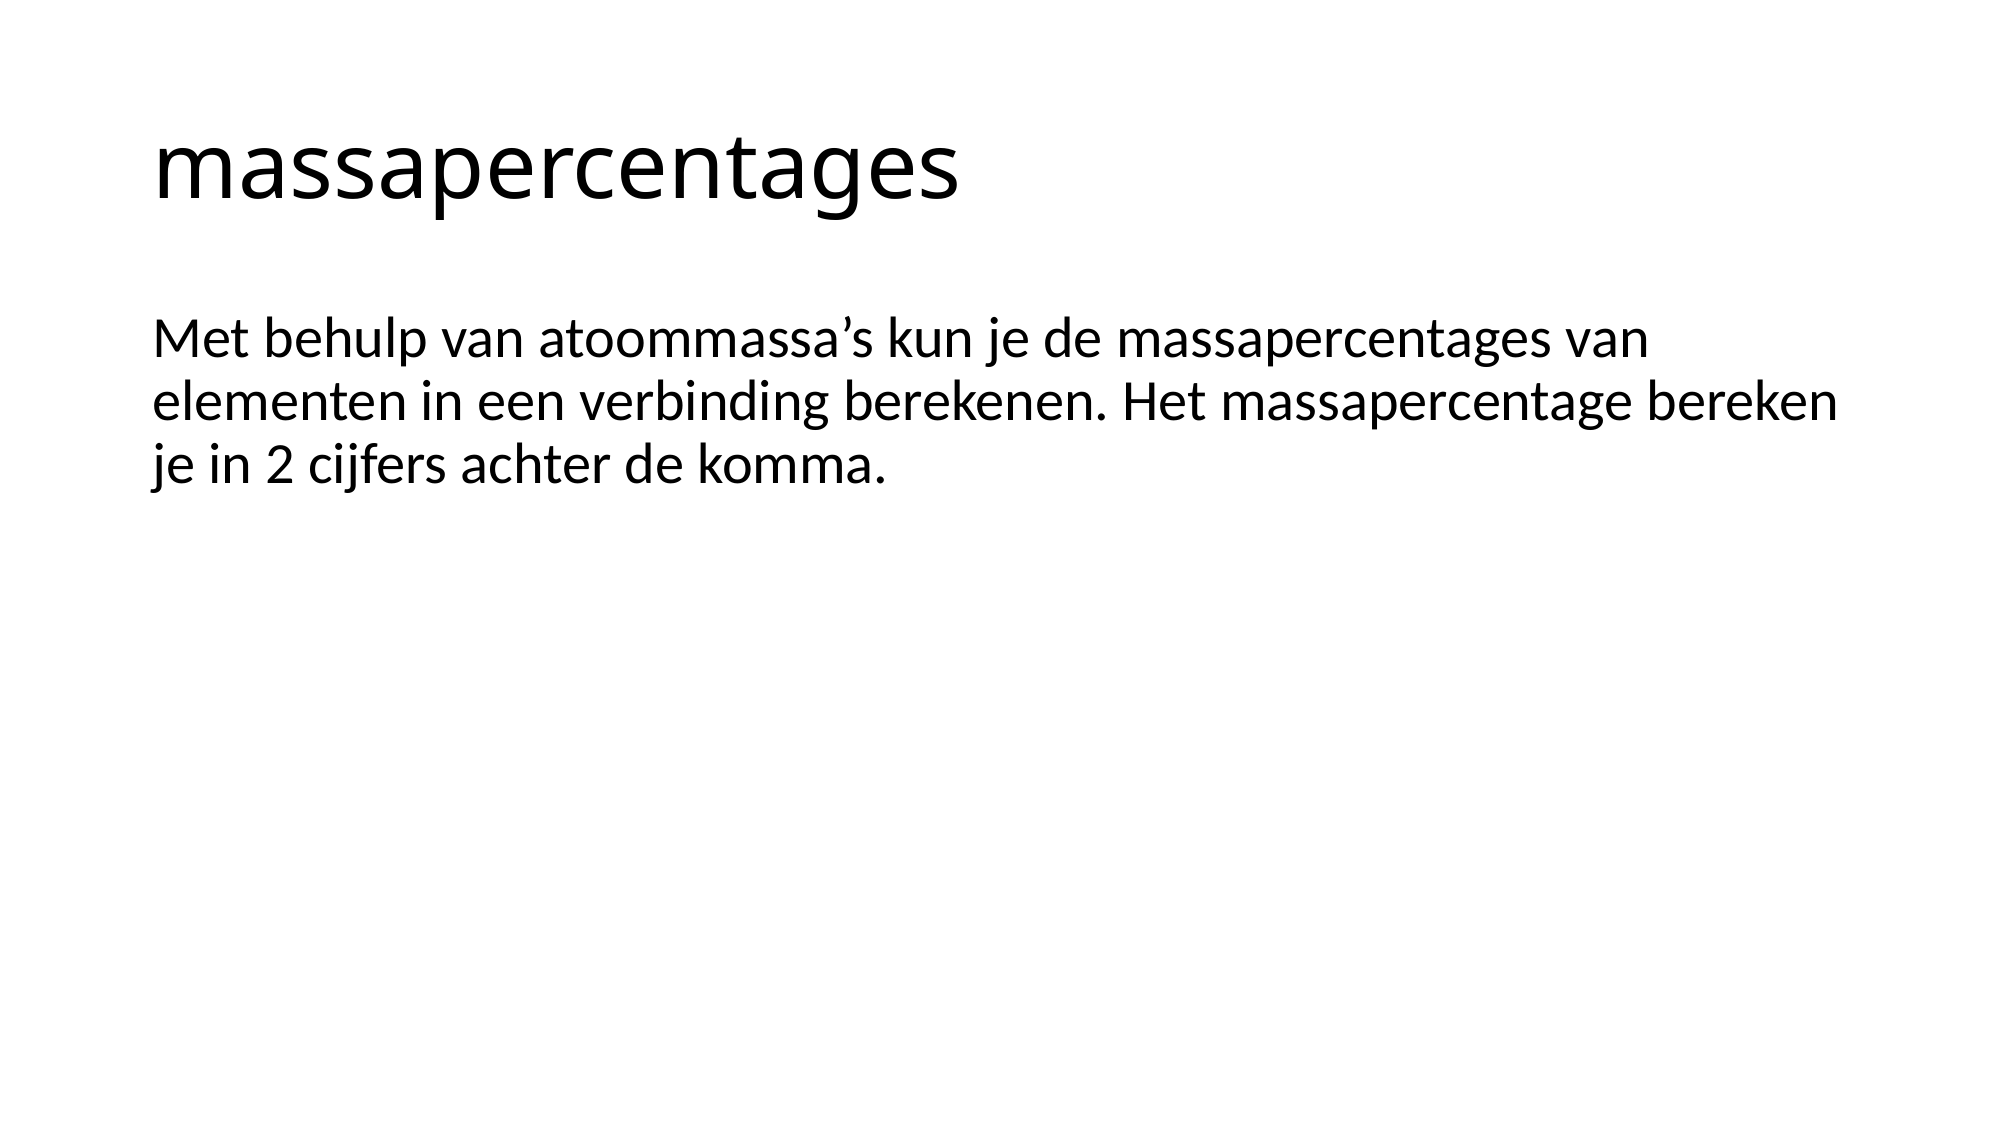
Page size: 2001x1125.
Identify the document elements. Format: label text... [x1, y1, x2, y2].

list Met behulp van atoommassa’s kun je de massapercentages van elementen in een verbinding berekenen. Het massapercentage bereken je in 2 cijfers achter de komma. [137, 299, 1863, 1014]
title massapercentages [137, 59, 1863, 278]
